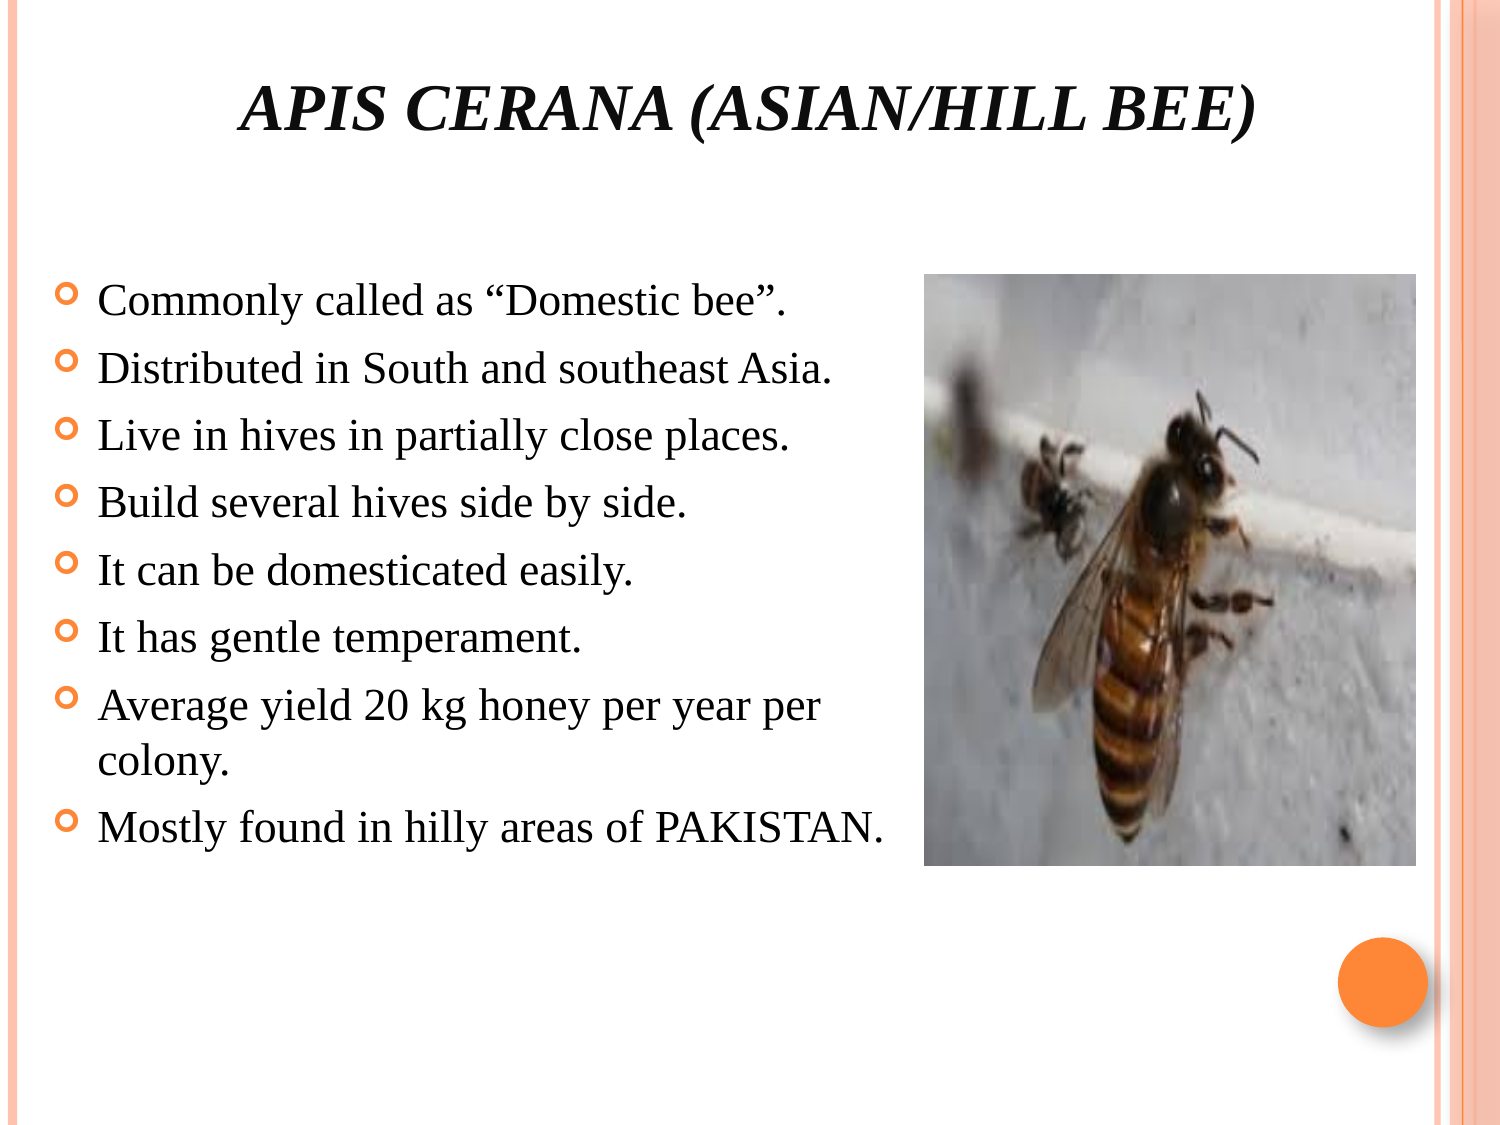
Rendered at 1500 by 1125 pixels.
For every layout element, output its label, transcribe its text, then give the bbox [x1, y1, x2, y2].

title Apis cerana (Asian/Hill bee) [135, 43, 1364, 165]
list Commonly called as “Domestic bee”. Distributed in South and southeast Asia. Live in hives in partially close places. Build several hives side by side. It can be domesticated easily. It has gentle temperament. Average yield 20 kg honey per year per colony. Mostly found in hilly areas of PAKISTAN. [37, 262, 950, 925]
picture [924, 274, 1416, 866]
